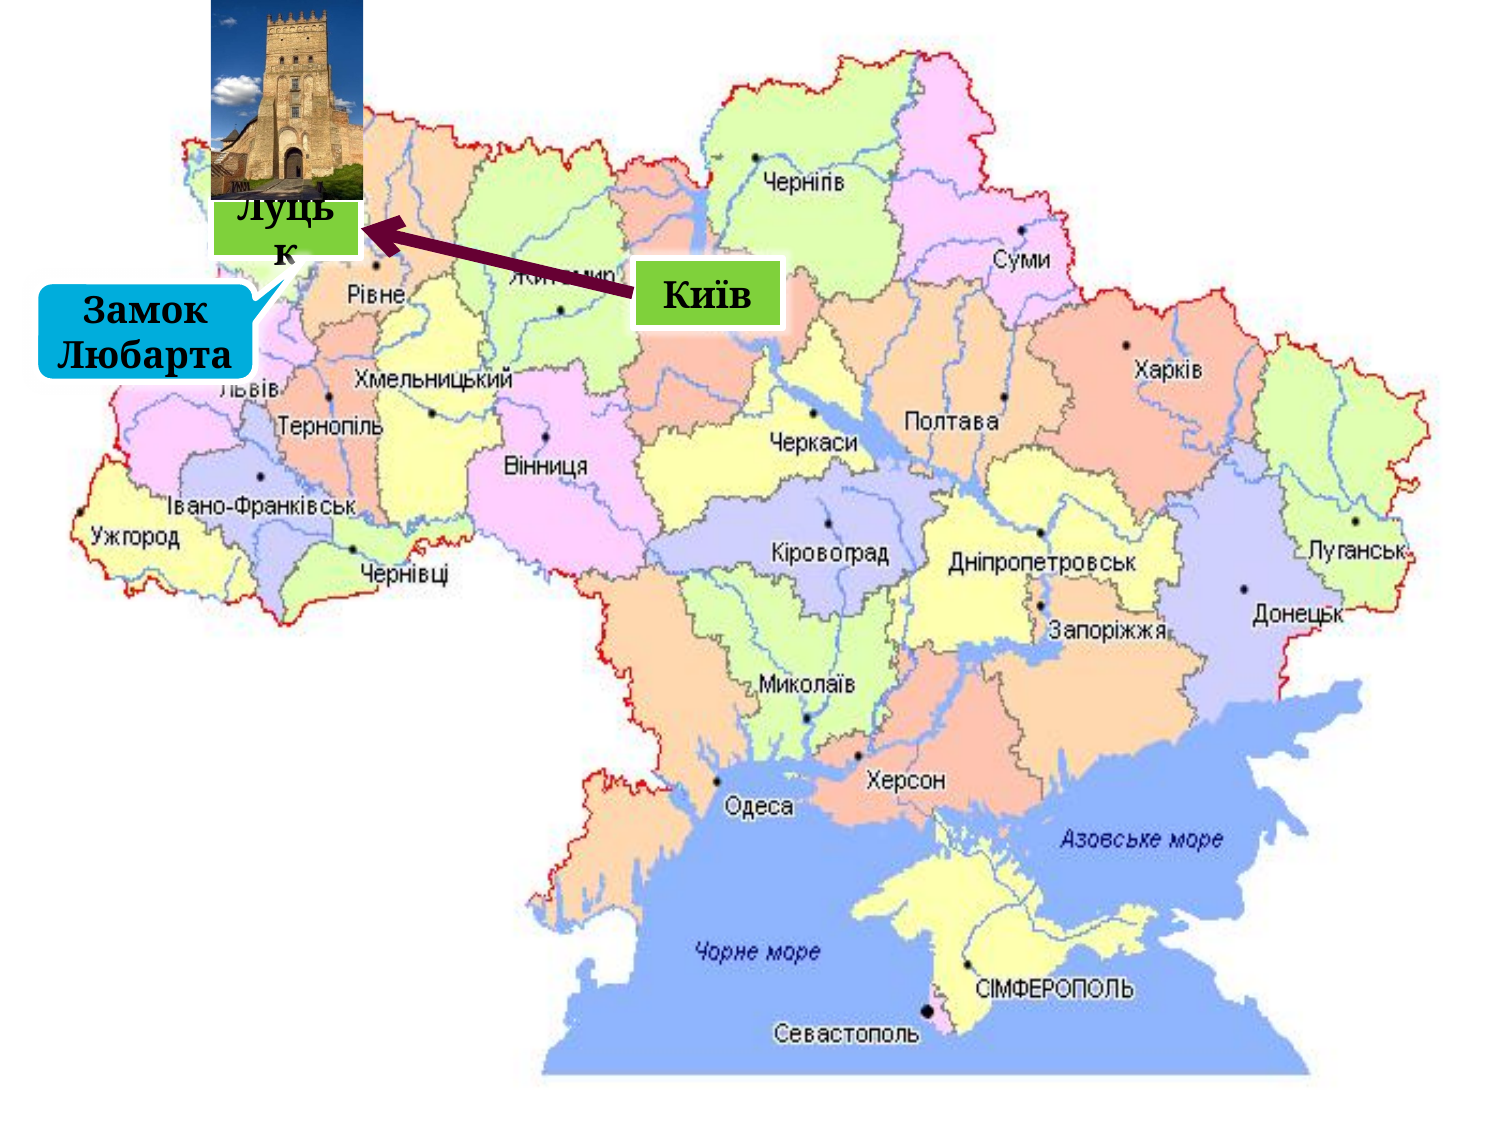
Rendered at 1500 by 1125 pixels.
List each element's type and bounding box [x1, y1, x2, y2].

picture [0, 0, 1500, 1125]
picture [210, 0, 364, 200]
text_box [360, 228, 634, 294]
